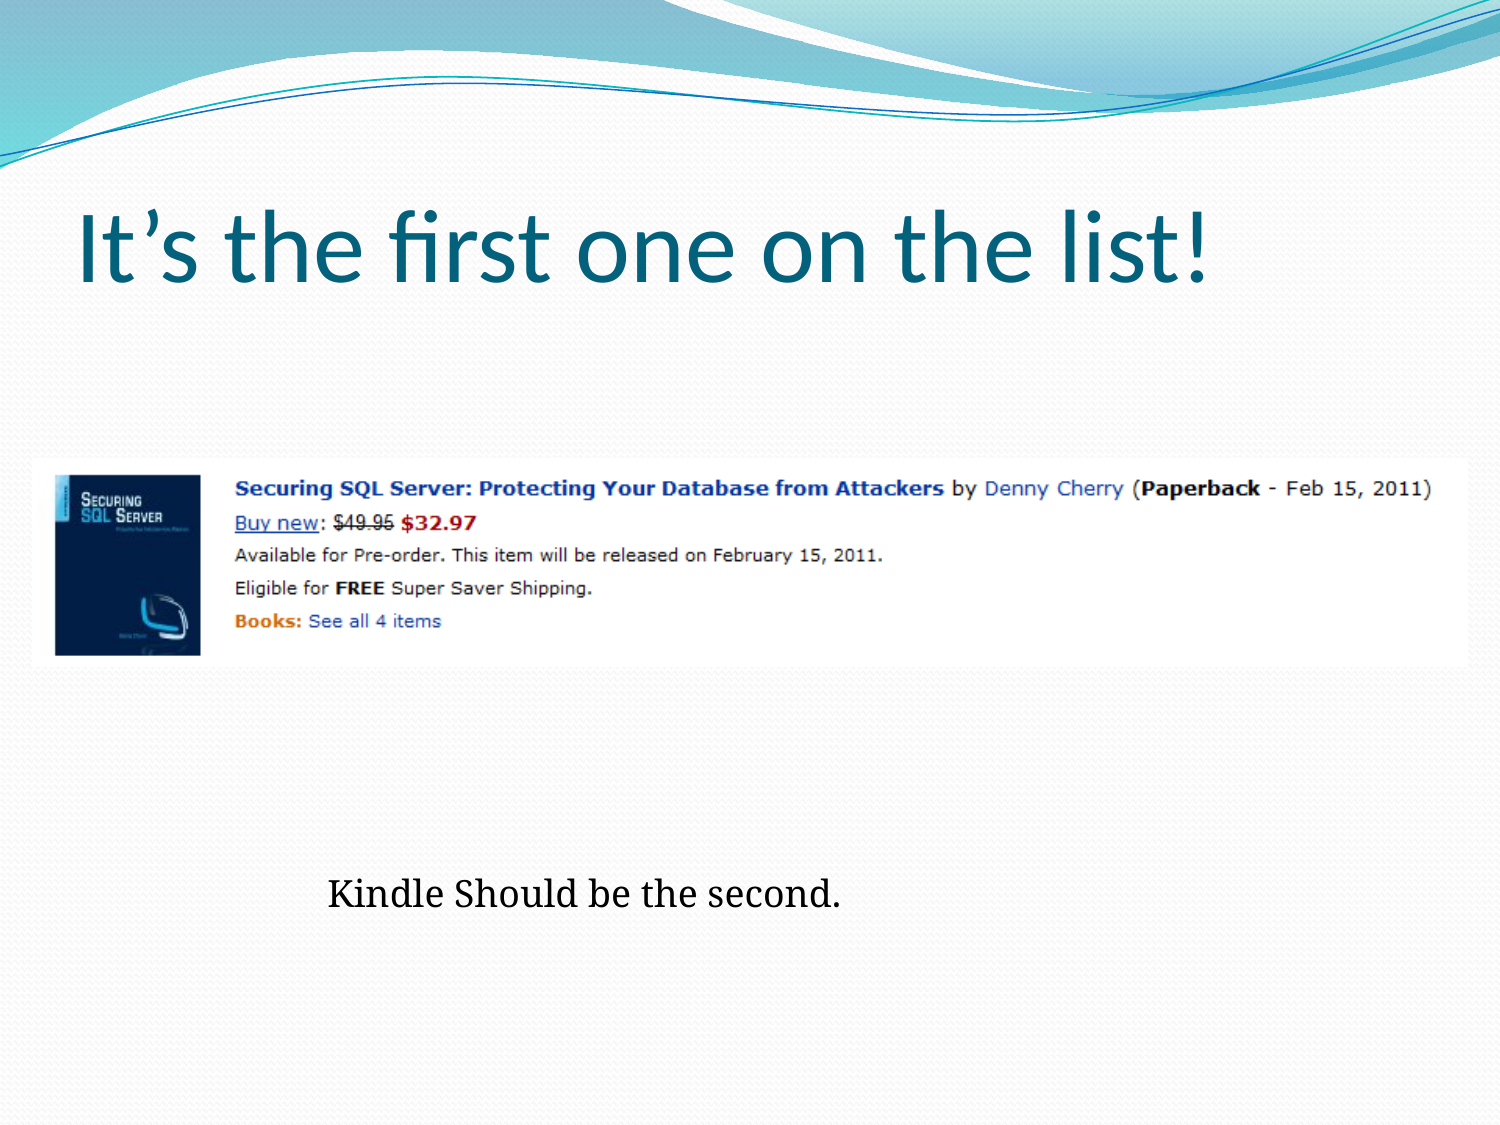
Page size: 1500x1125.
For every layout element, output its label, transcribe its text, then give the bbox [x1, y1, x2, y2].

title It’s the first one on the list! [75, 115, 1425, 303]
picture [31, 458, 1469, 667]
text_box Kindle Should be the second. [312, 862, 1313, 923]
